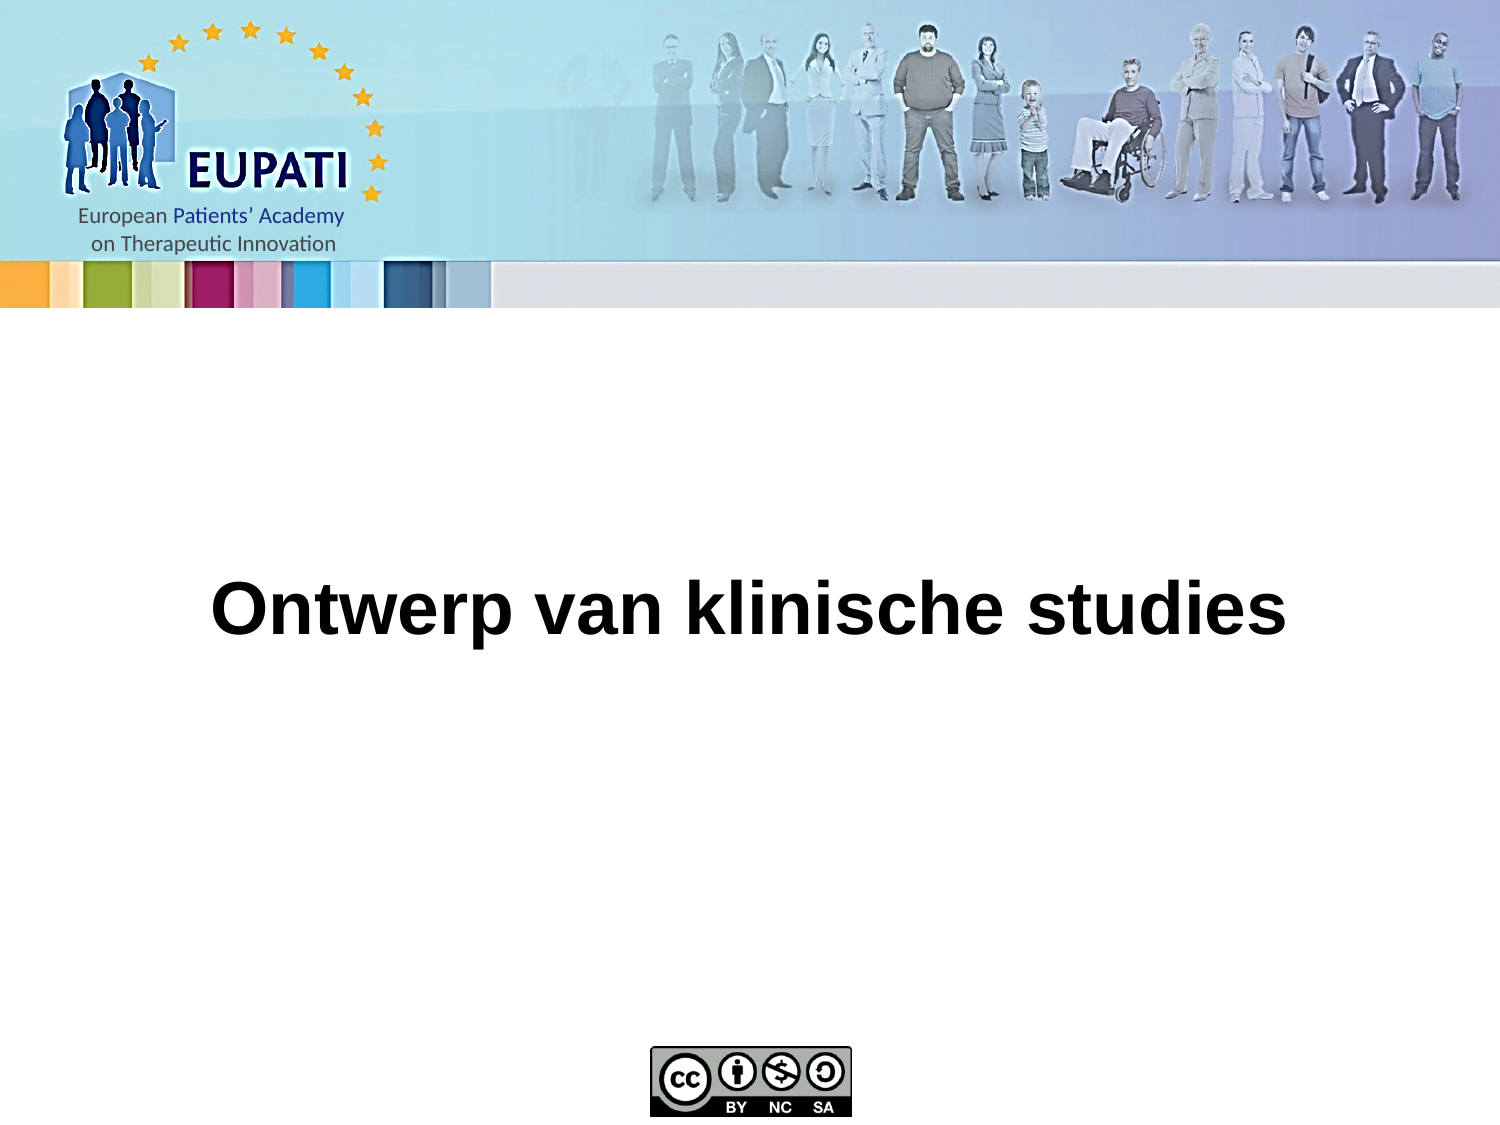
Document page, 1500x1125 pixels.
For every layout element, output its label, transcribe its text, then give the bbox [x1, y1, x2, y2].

title Ontwerp van klinische studies [112, 551, 1388, 752]
picture [0, 0, 1500, 308]
picture [650, 1046, 852, 1117]
